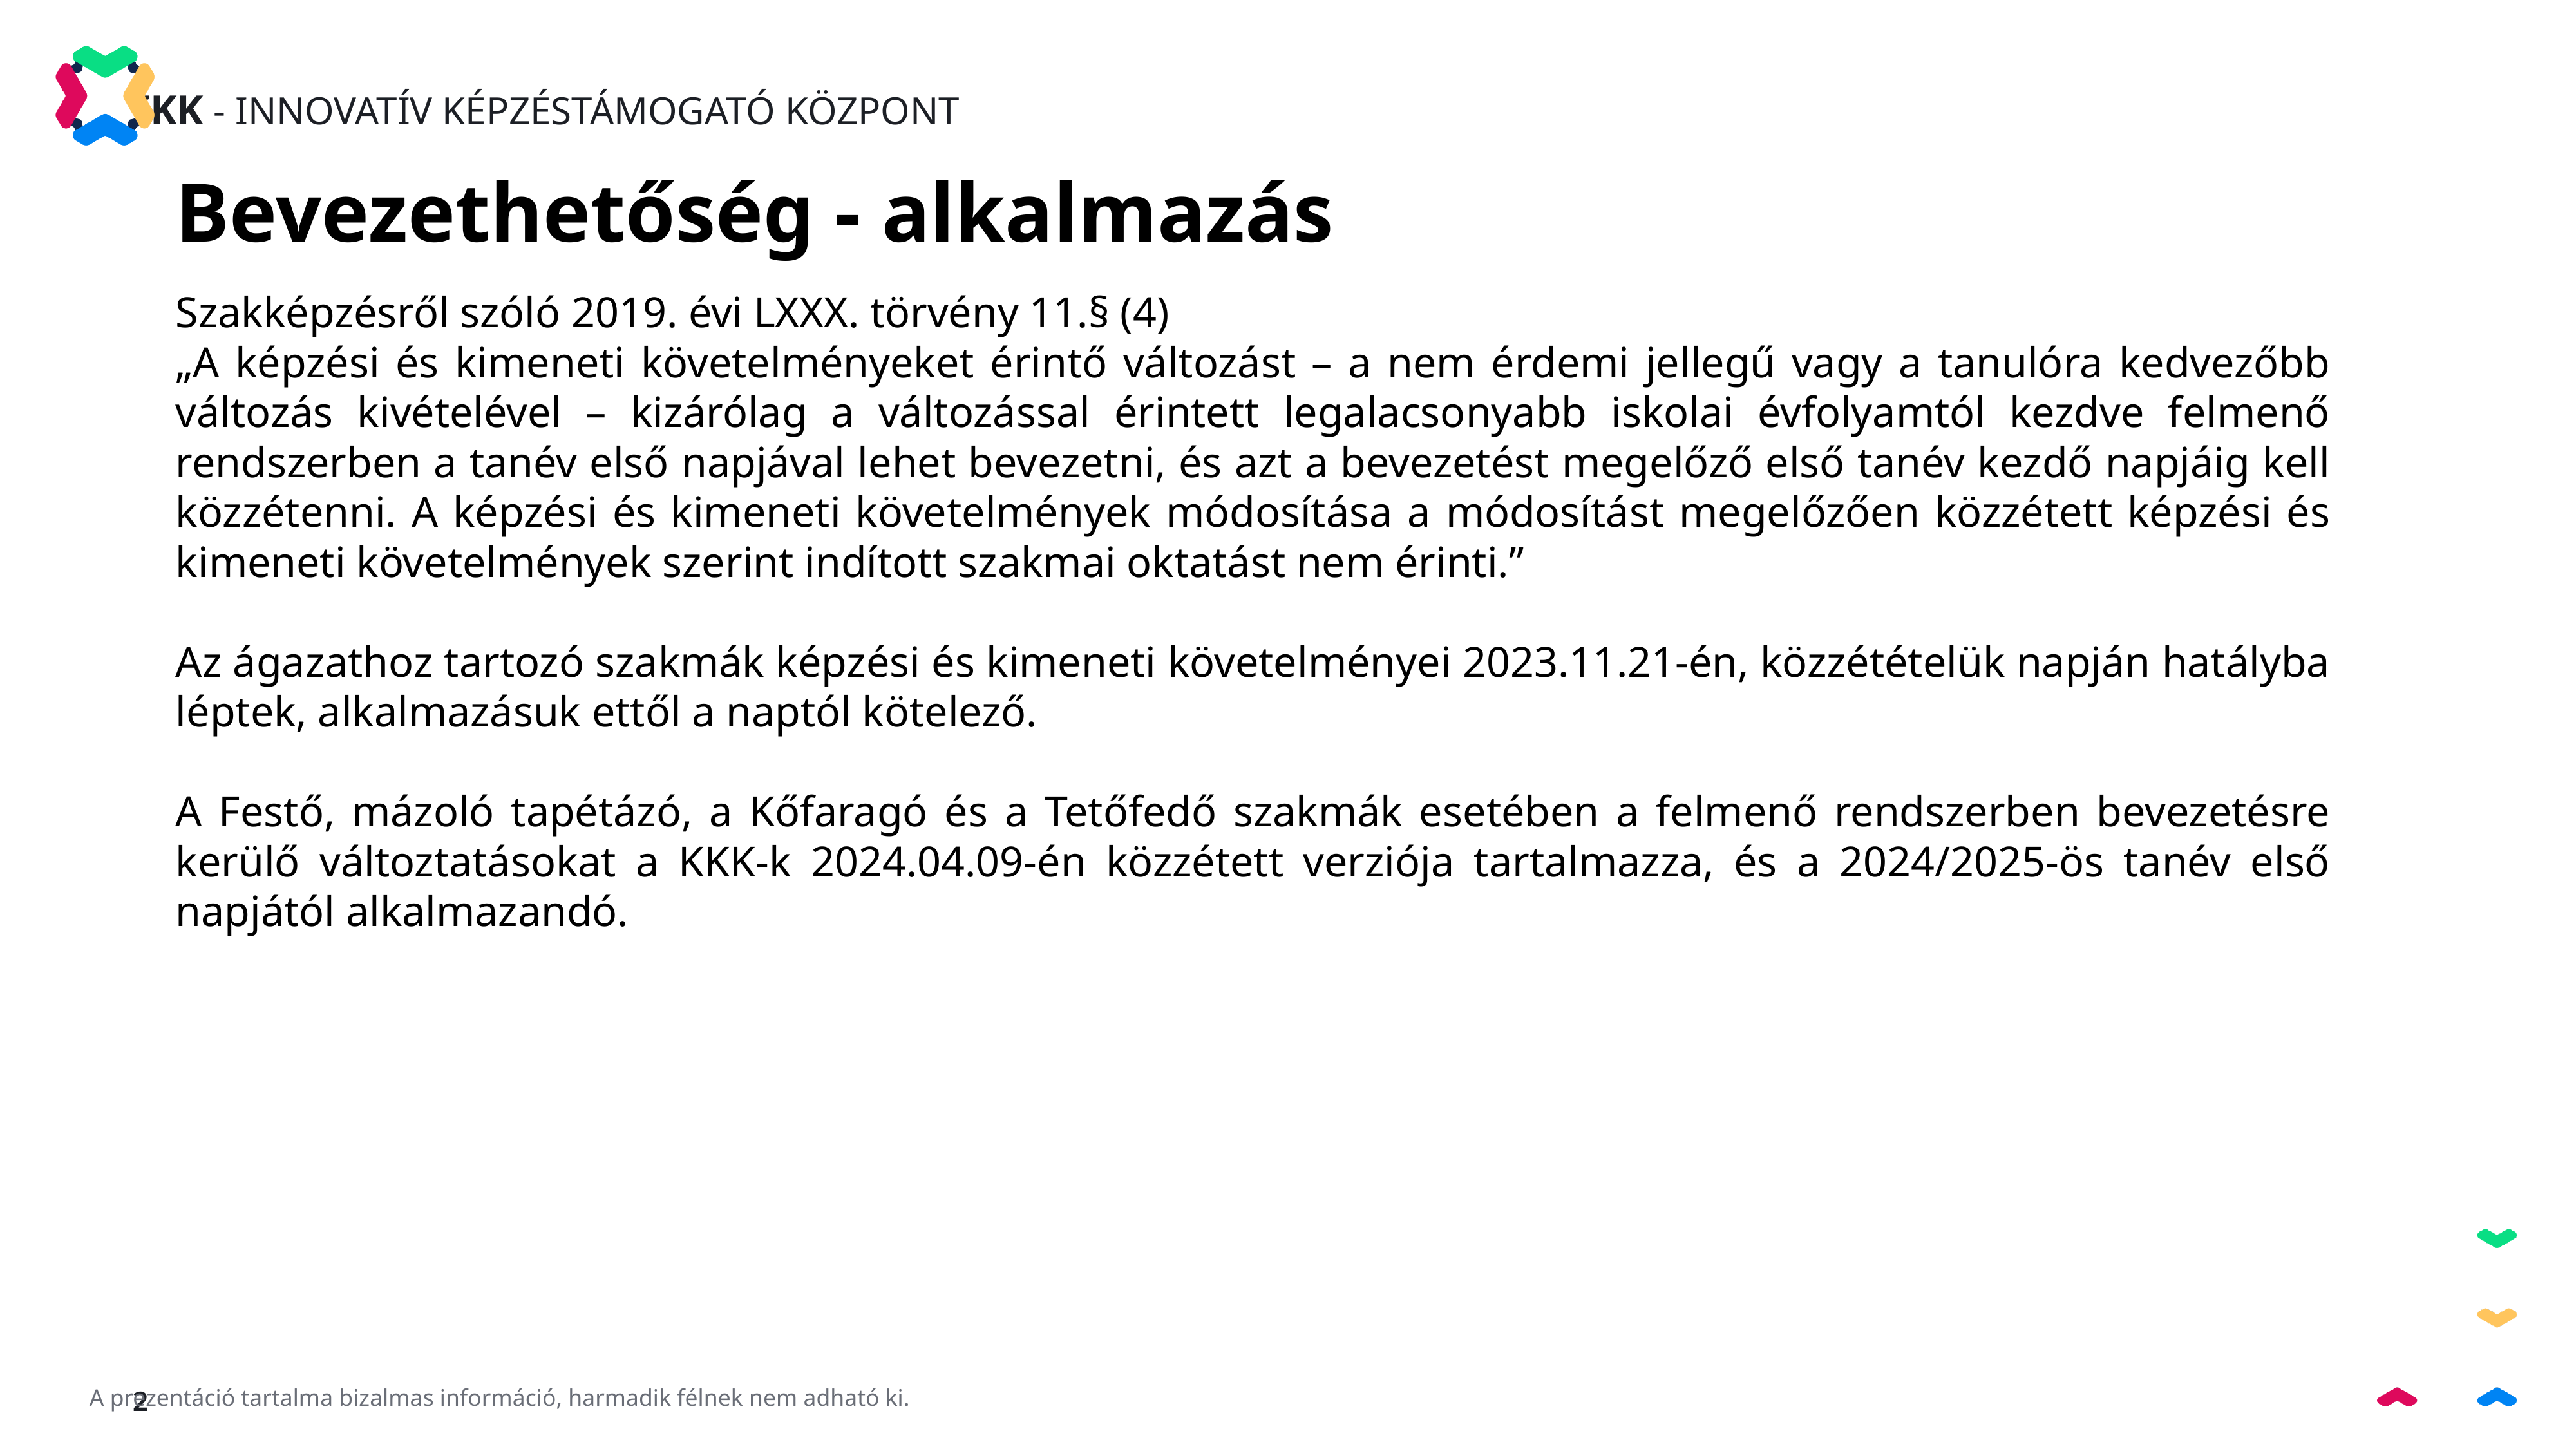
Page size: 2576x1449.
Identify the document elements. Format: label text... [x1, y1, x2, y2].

picture [2377, 1229, 2517, 1406]
list Bevezethetőség - alkalmazás [175, 161, 2275, 286]
list Szakképzésről szóló 2019. évi LXXX. törvény 11.§ (4) „A képzési és kimeneti követelményeket érintő változást – a nem érdemi jellegű vagy a tanulóra kedvezőbb változás kivételével – kizárólag a változással érintett legalacsonyabb iskolai évfolyamtól kezdve felmenő rendszerben a tanév első napjával lehet bevezetni, és azt a bevezetést megelőző első tanév kezdő napjáig kell közzétenni. A képzési és kimeneti követelmények módosítása a módosítást megelőzően közzétett képzési és kimeneti követelmények szerint indított szakmai oktatást nem érinti.” Az ágazathoz tartozó szakmák képzési és kimeneti követelményei 2023.11.21-én, közzétételük napján hatályba léptek, alkalmazásuk ettől a naptól kötelező. A Festő, mázoló tapétázó, a Kőfaragó és a Tetőfedő szakmák esetében a felmenő rendszerben bevezetésre kerülő változtatásokat a KKK-k 2024.04.09-én közzétett verziója tartalmazza, és a 2024/2025-ös tanév első napjától alkalmazandó. [175, 286, 2332, 1288]
picture [55, 46, 155, 146]
